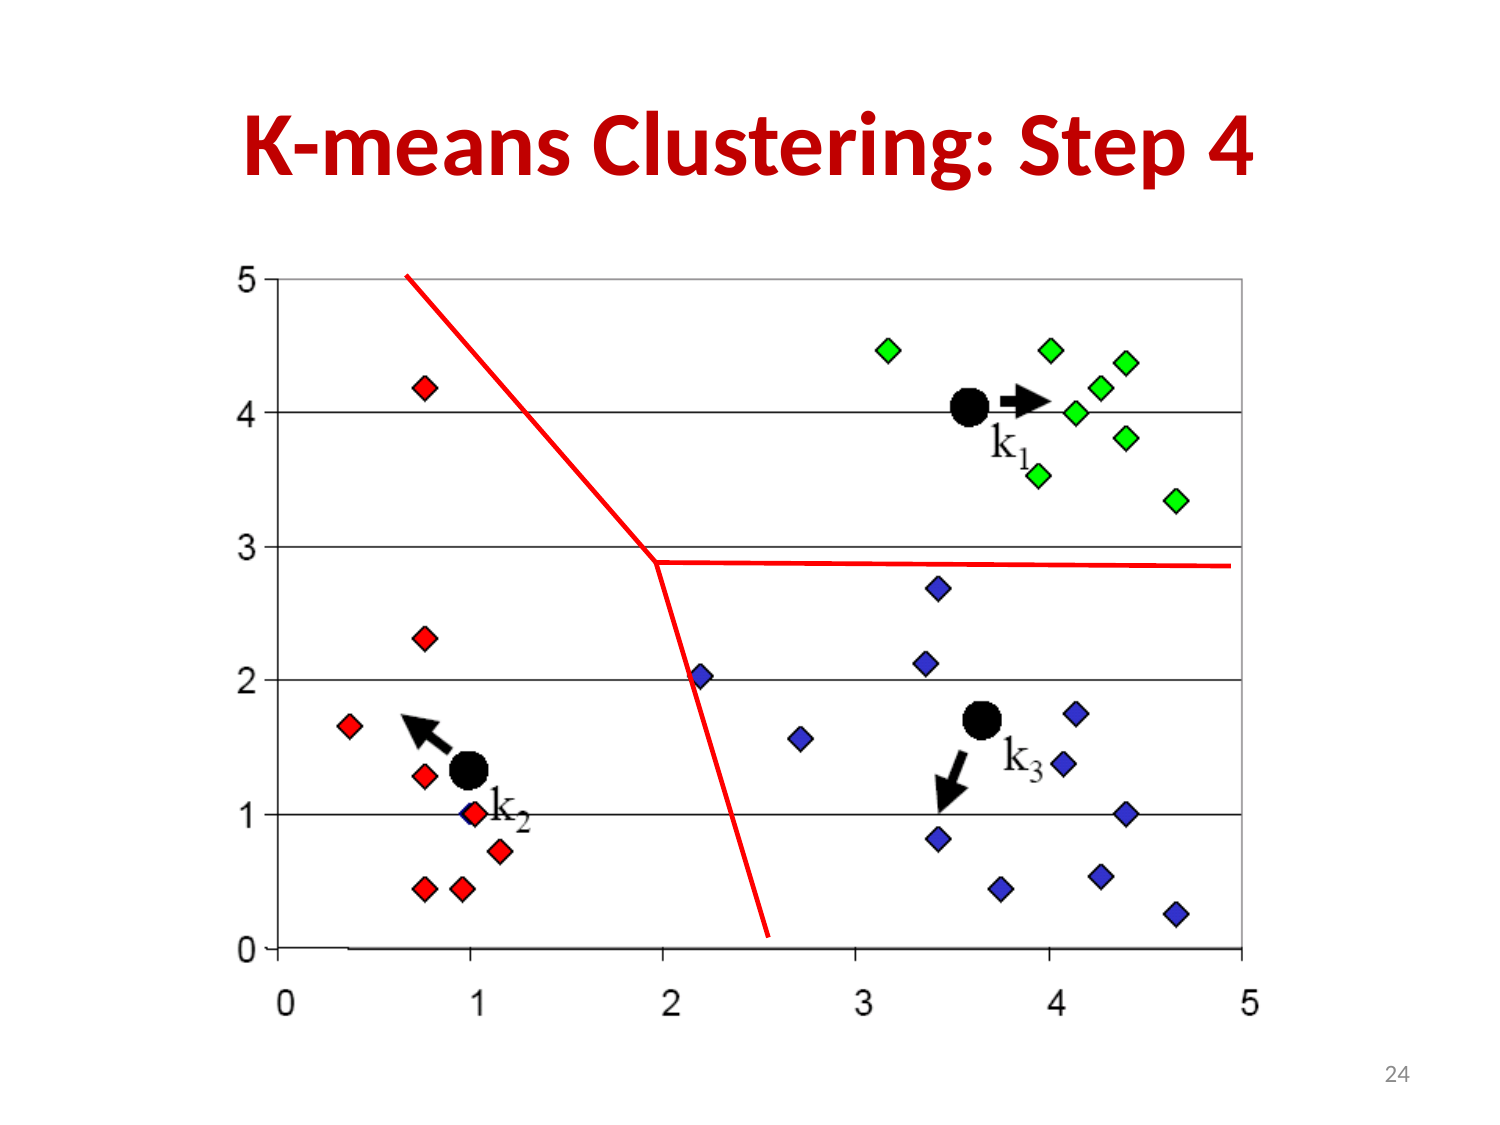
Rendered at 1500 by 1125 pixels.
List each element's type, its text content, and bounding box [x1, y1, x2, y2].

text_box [524, 693, 900, 807]
slide_number 24 [1074, 1042, 1425, 1103]
picture [221, 249, 1279, 1038]
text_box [655, 562, 1232, 567]
title K-means Clustering: Step 4 [75, 45, 1425, 233]
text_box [386, 293, 675, 544]
